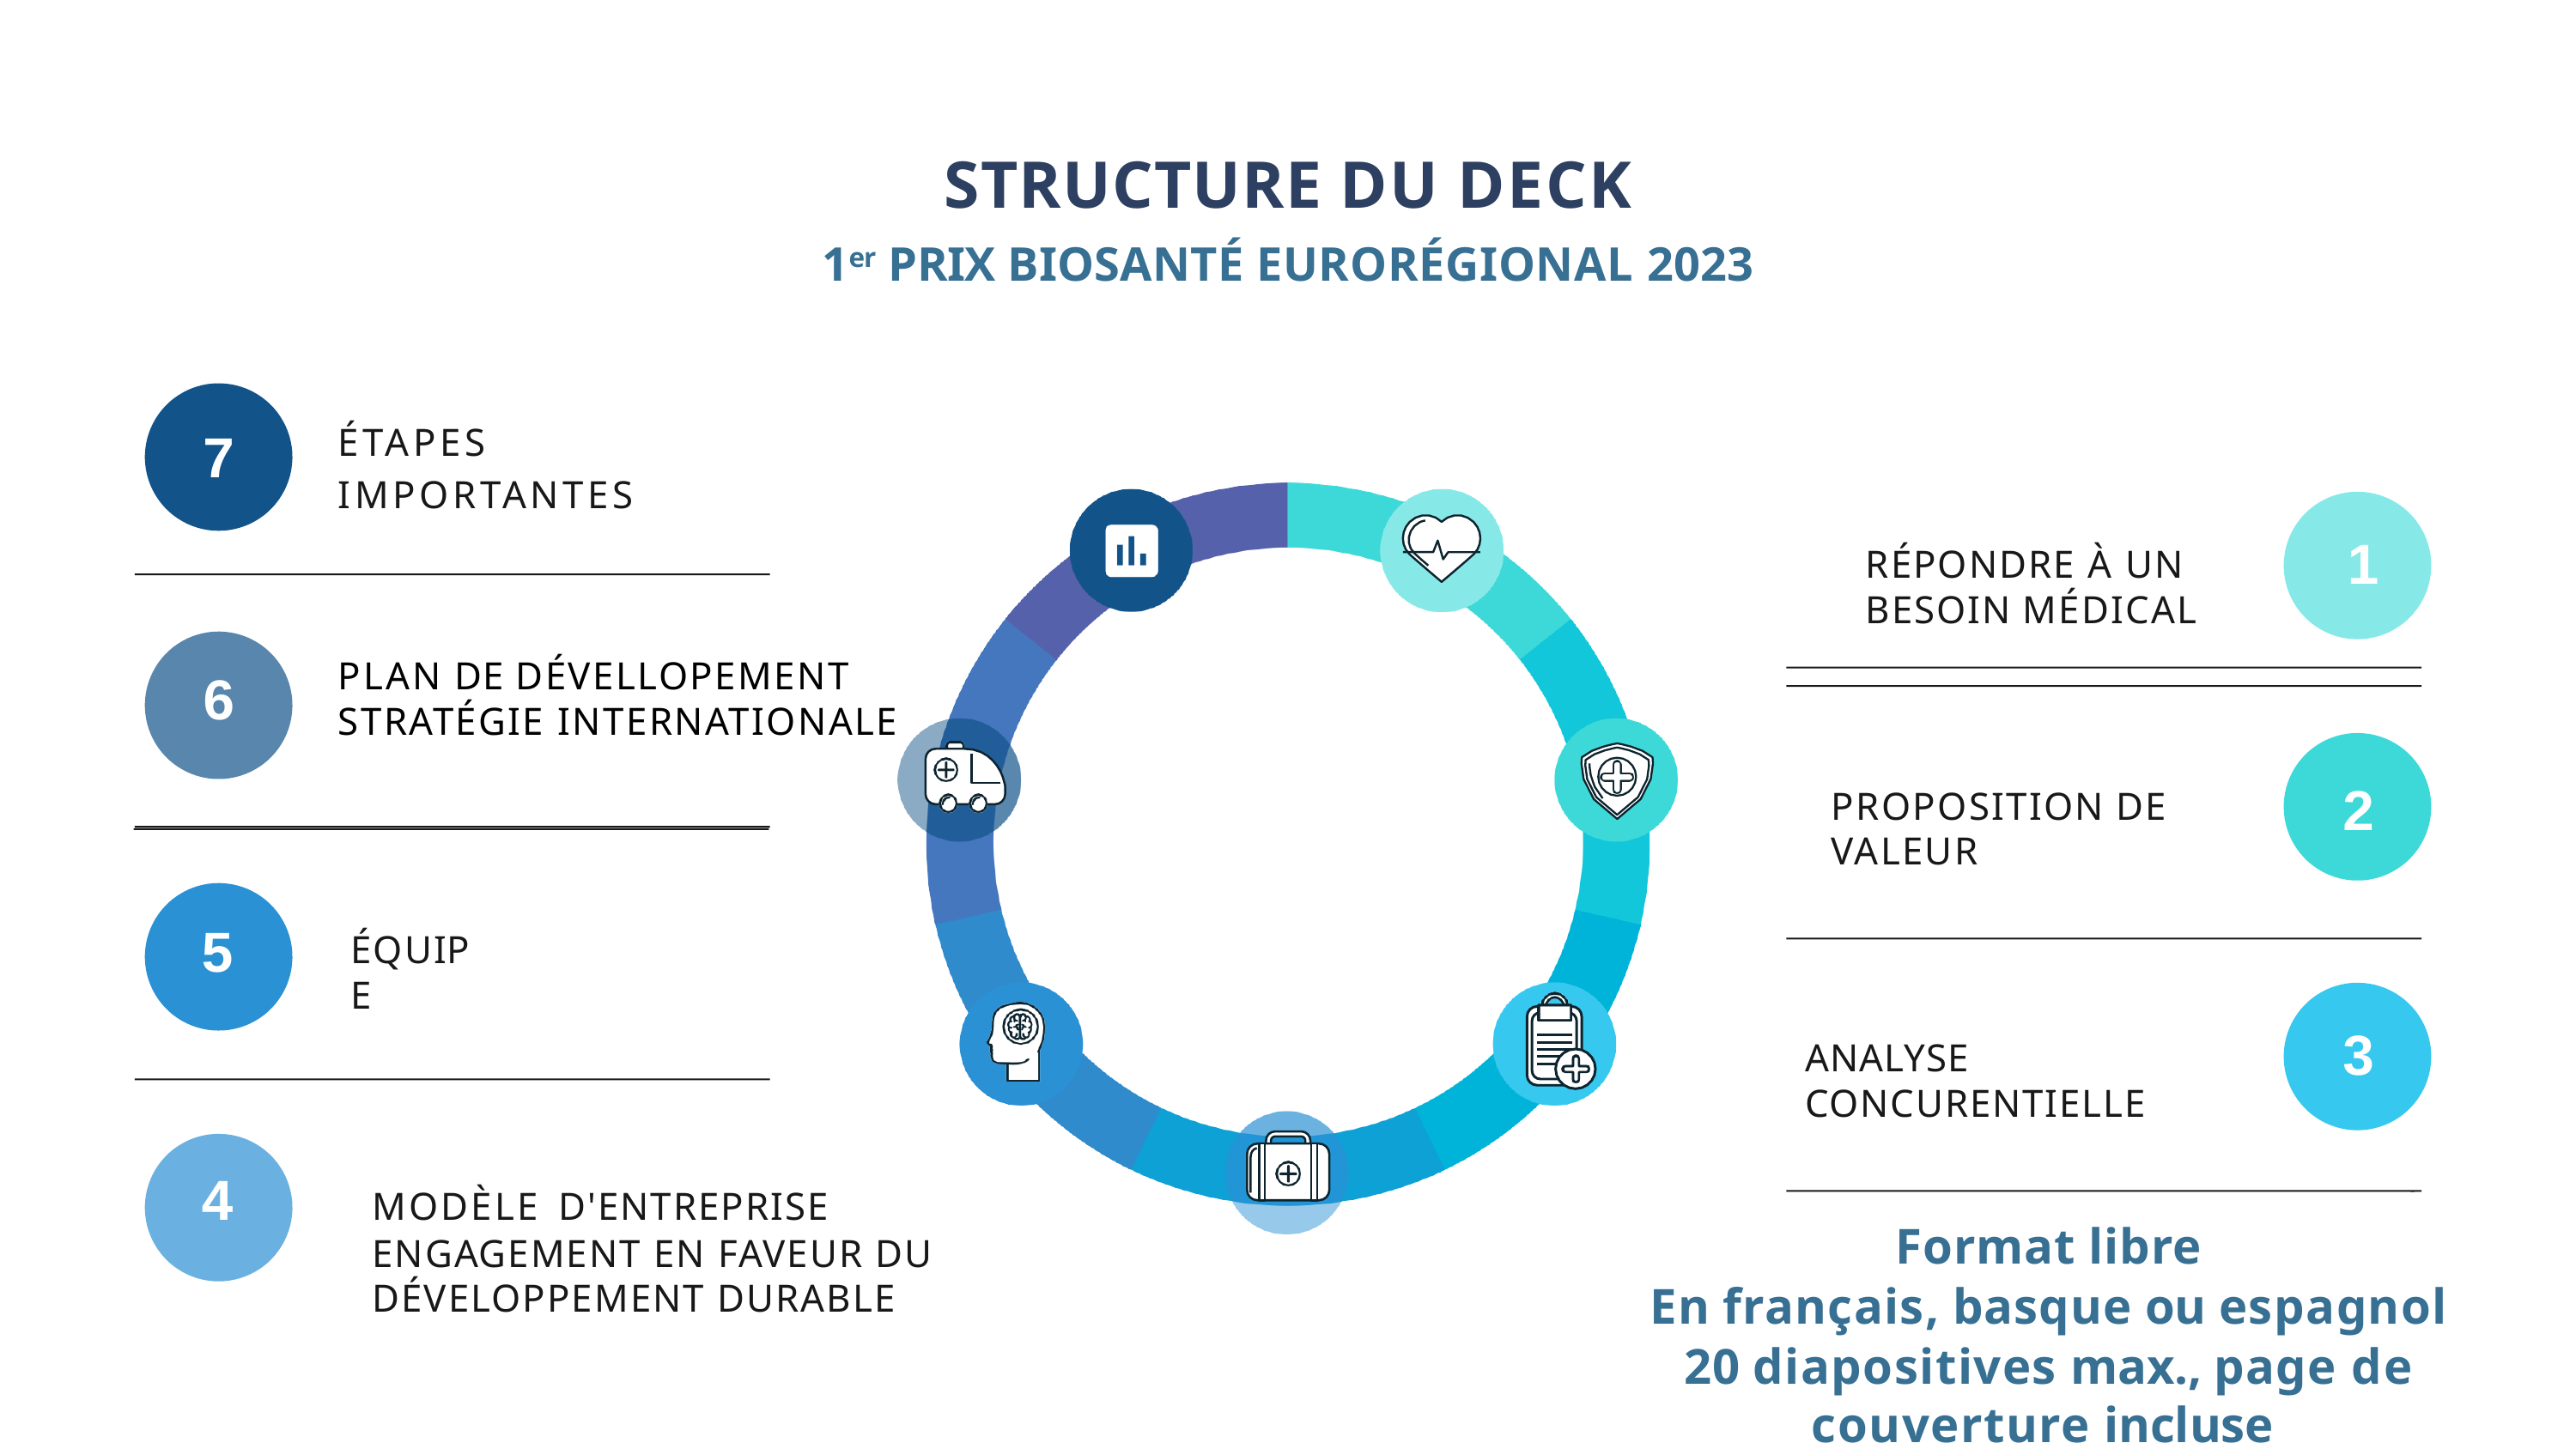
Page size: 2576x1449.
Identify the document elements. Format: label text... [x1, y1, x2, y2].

text_box MODÈLE D'ENTREPRISE ENGAGEMENT EN FAVEUR DU DÉVELOPPEMENT DURABLE [370, 1180, 1168, 1320]
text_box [1525, 991, 1597, 1091]
text_box [2283, 732, 2432, 881]
text_box [144, 1133, 293, 1282]
text_box 2 [2341, 773, 2374, 842]
text_box [144, 882, 293, 1031]
text_box ÉTAPES IMPORTANTES [336, 409, 715, 517]
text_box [1401, 514, 1482, 584]
text_box 3 [2341, 1016, 2374, 1087]
text_box 6 [201, 661, 236, 731]
text_box 1 [2345, 525, 2370, 596]
text_box PROPOSITION DE VALEUR [1829, 780, 2251, 873]
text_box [1580, 742, 1655, 821]
text_box ÉQUIPE [349, 924, 494, 1016]
title STRUCTURE DU DECK 1er PRIX BIOSANTÉ EURORÉGIONAL 2023 [555, 121, 2021, 385]
text_box [2283, 491, 2432, 640]
text_box [144, 383, 293, 531]
text_box 4 [199, 1161, 238, 1232]
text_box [924, 741, 1007, 813]
text_box RÉPONDRE À UN BESOIN MÉDICAL [1863, 538, 2241, 631]
picture [897, 482, 1679, 1235]
text_box 5 [199, 913, 234, 984]
text_box [144, 631, 293, 779]
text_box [1245, 1130, 1331, 1202]
text_box 7 [201, 419, 233, 488]
text_box Format libre En français, basque ou espagnol 20 diapositives max., page de couverture incluse [1589, 1213, 2508, 1449]
text_box [2283, 982, 2432, 1131]
text_box PLAN DE DÉVELLOPEMENT STRATÉGIE INTERNATIONALE [336, 650, 893, 743]
text_box ANALYSE CONCURENTIELLE [1803, 1032, 2245, 1125]
